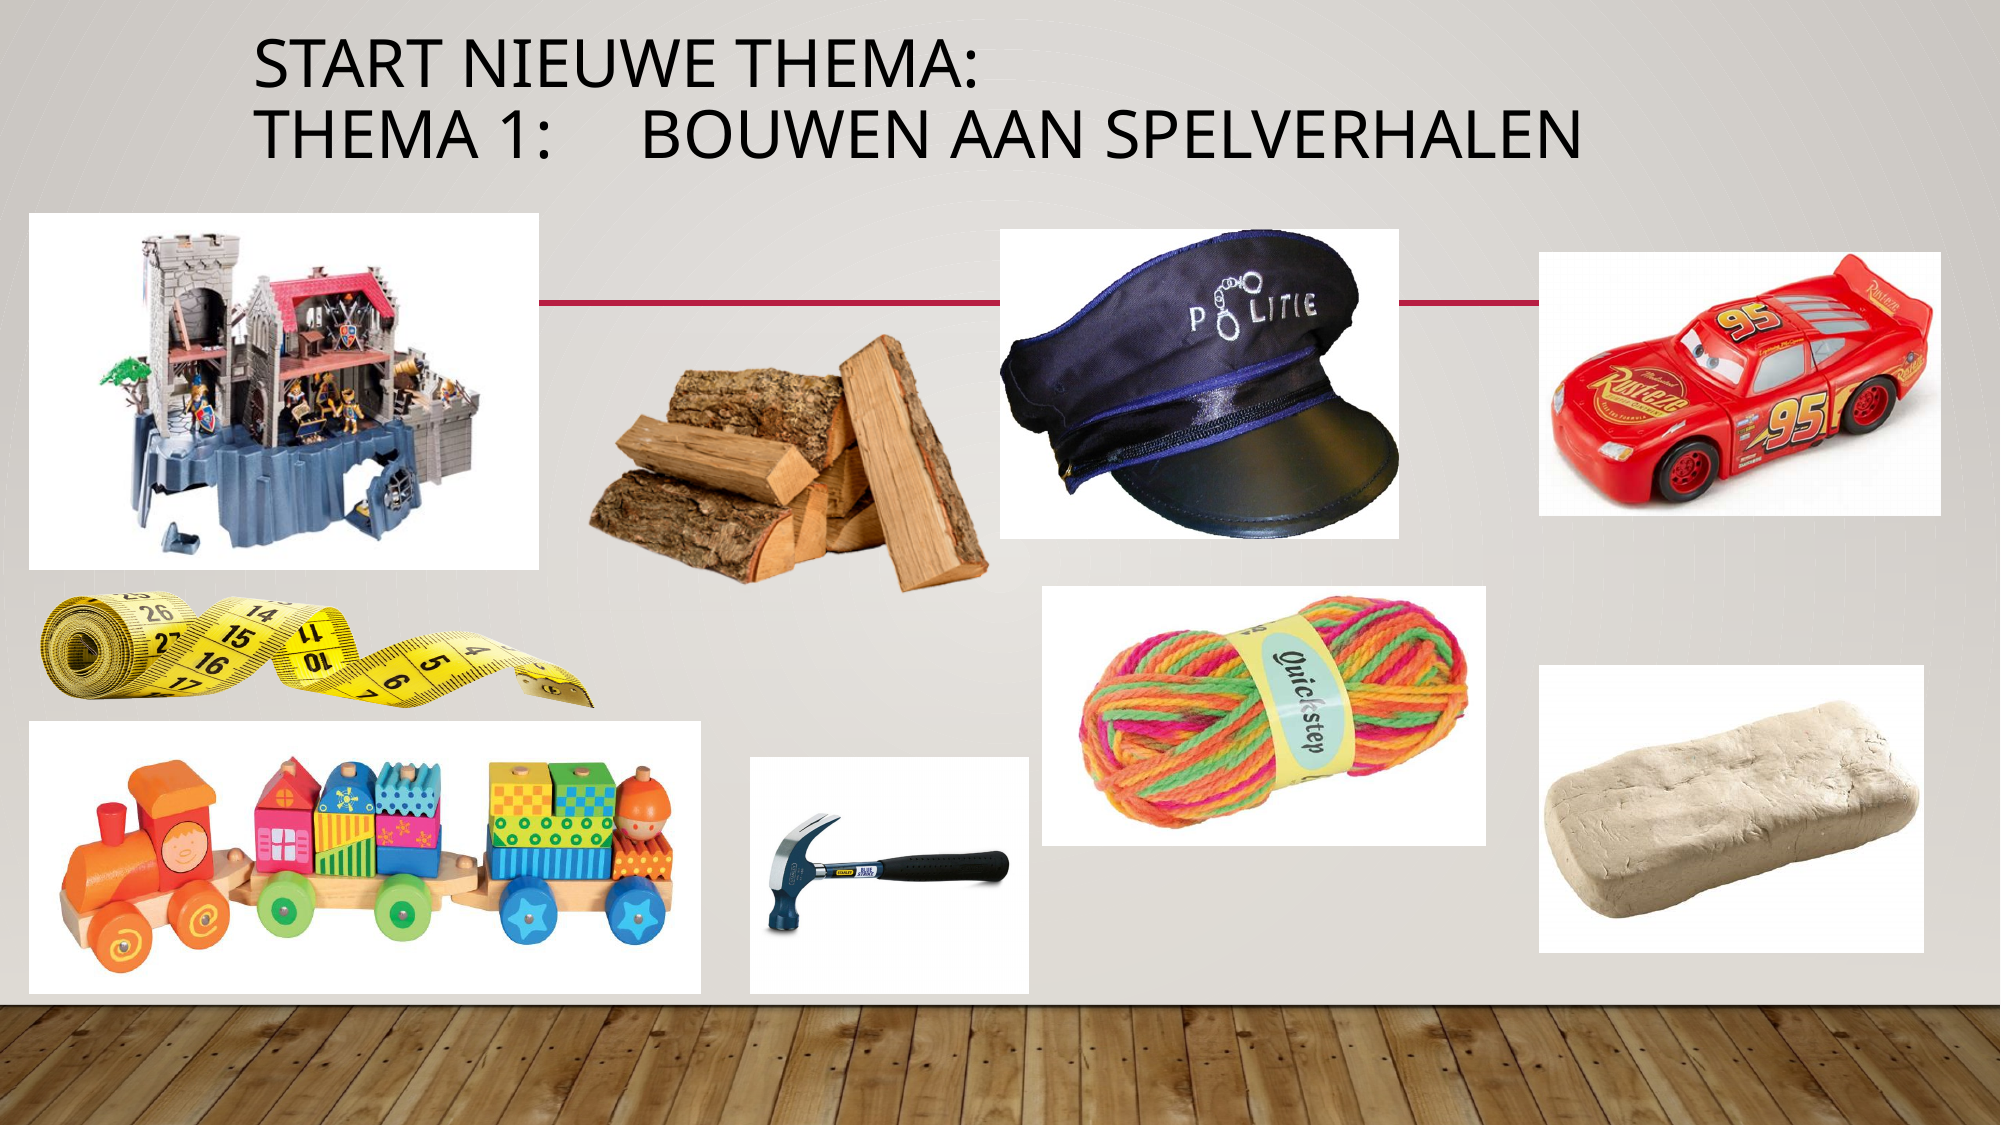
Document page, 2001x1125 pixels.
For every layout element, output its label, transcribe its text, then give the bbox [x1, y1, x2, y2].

picture [1539, 664, 1924, 953]
title Start nieuwe Thema: Thema 1: Bouwen aan spelverhalen [238, 21, 1814, 195]
picture [749, 757, 1029, 994]
picture [29, 213, 539, 570]
picture [29, 229, 1399, 714]
picture [1539, 252, 1942, 516]
picture [1042, 585, 1486, 846]
picture [0, 1005, 2000, 1125]
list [29, 720, 701, 994]
